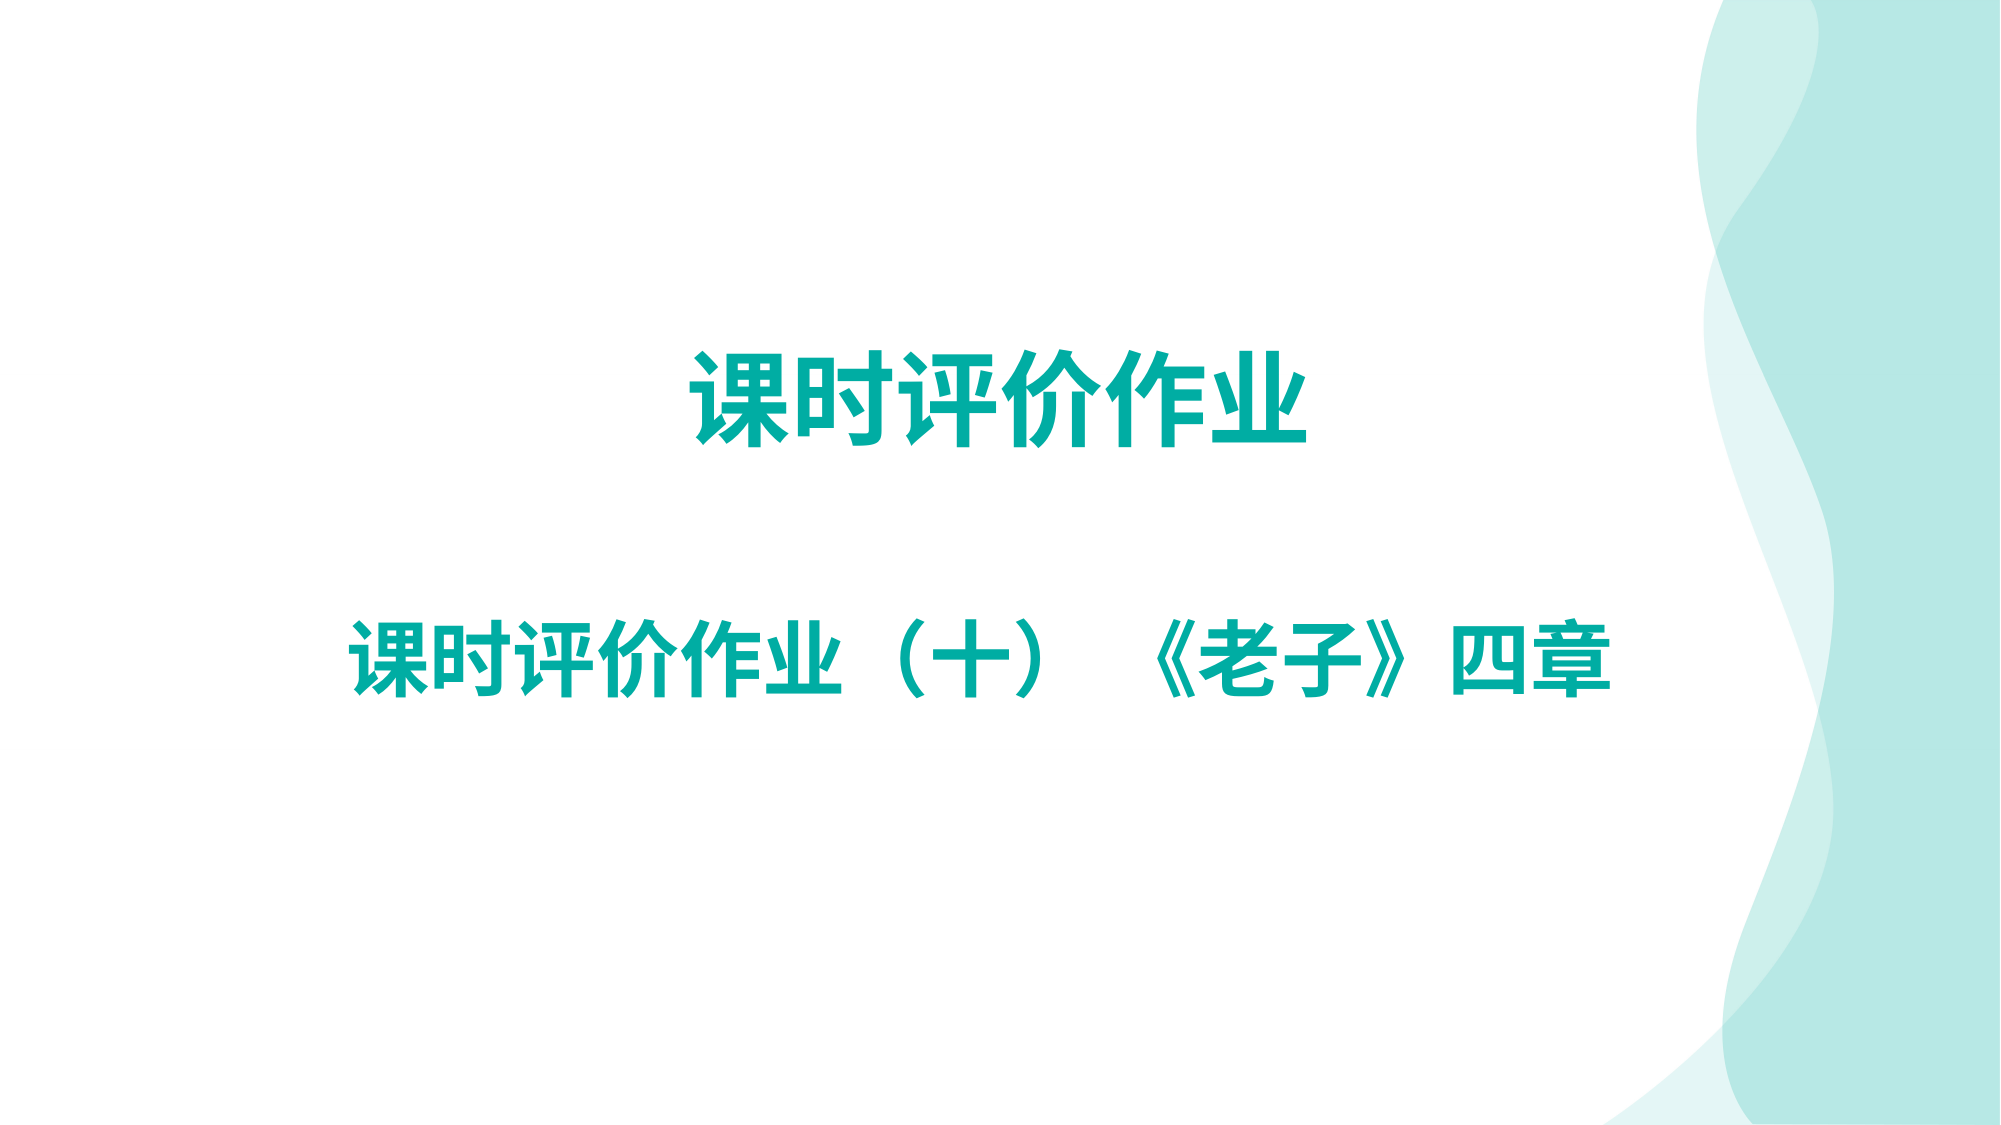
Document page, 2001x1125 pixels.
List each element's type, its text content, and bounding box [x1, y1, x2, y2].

text_box 课时评价作业 [0, 329, 2000, 461]
text_box 课时评价作业（十） 《老子》四章 [76, 602, 1884, 805]
picture [0, 0, 2000, 329]
picture [0, 461, 2000, 1125]
